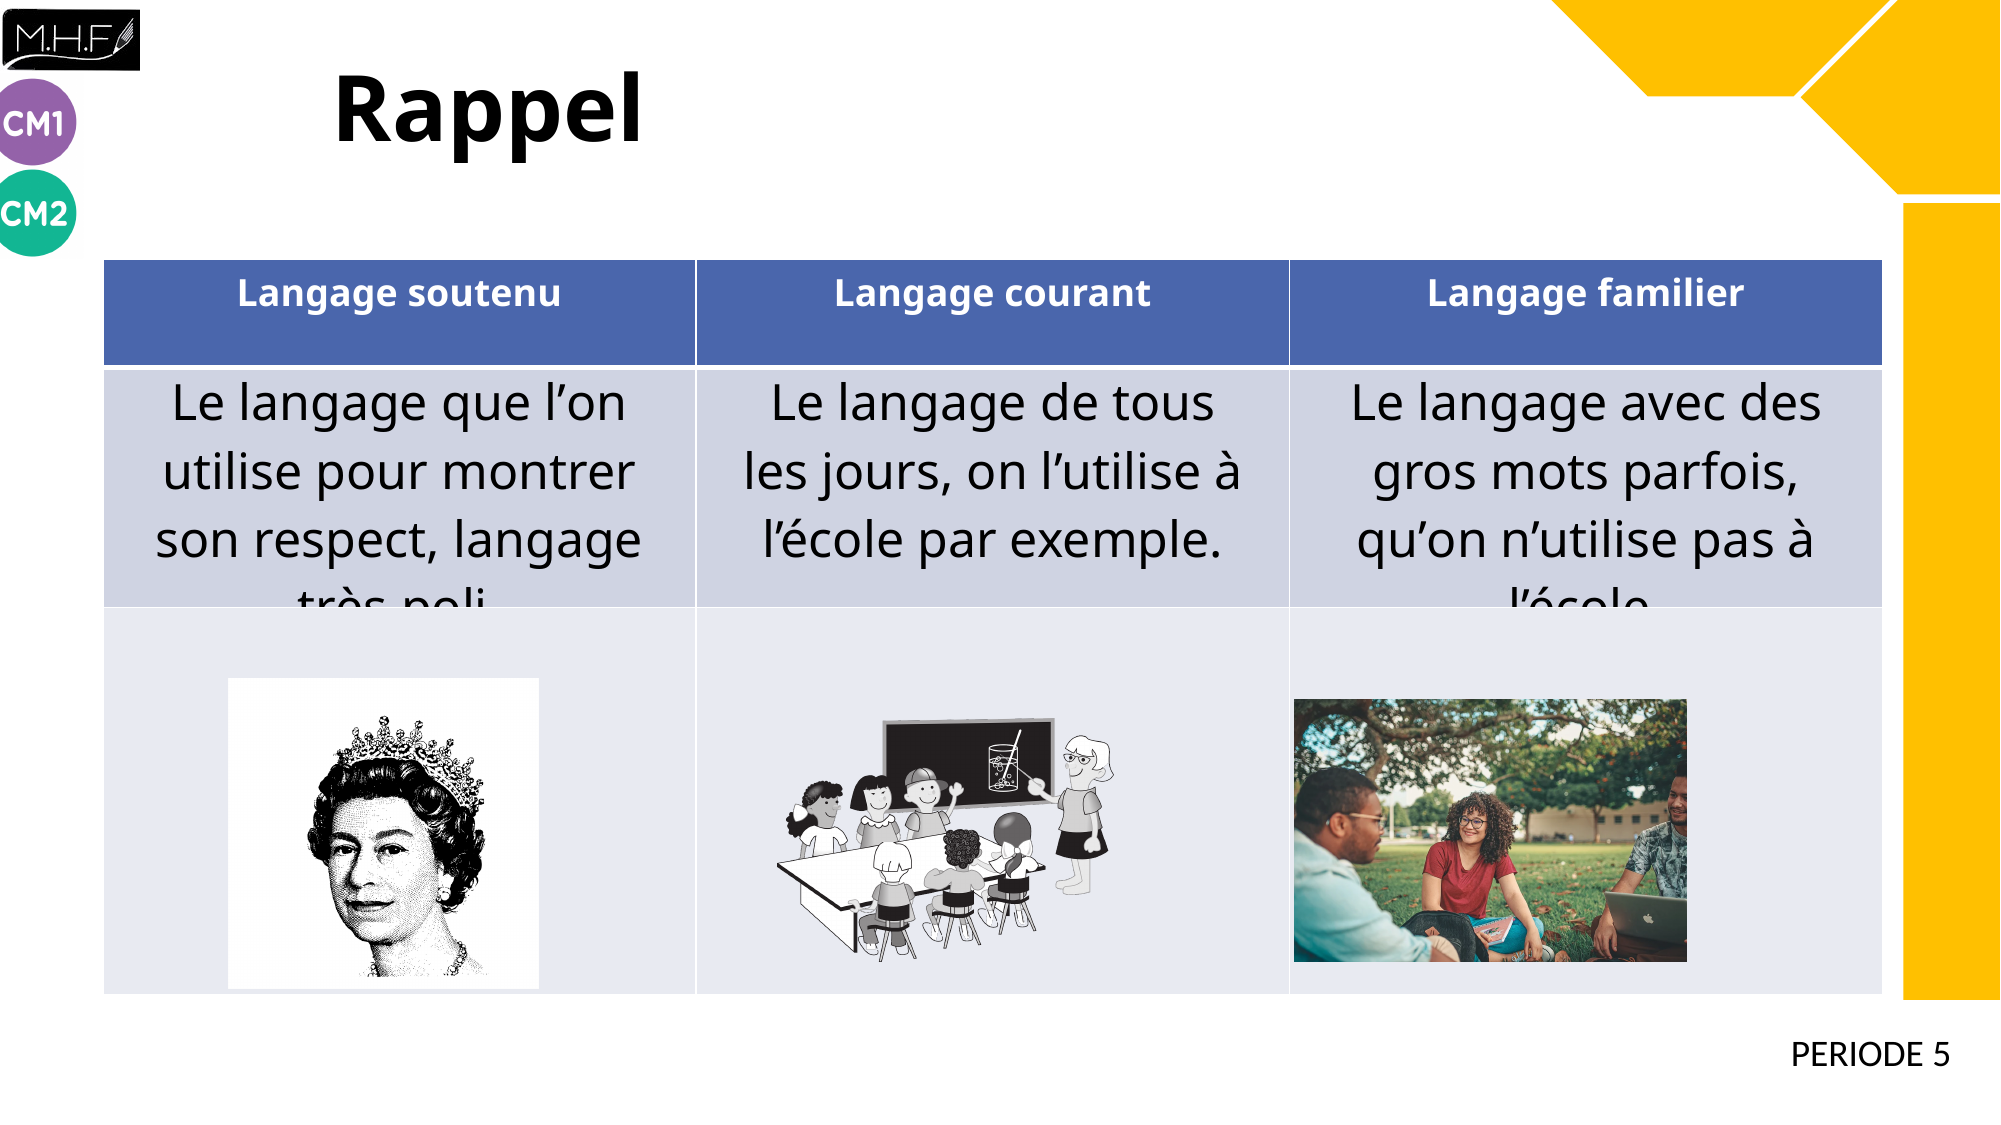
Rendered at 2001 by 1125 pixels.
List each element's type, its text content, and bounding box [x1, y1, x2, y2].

picture [227, 678, 539, 989]
table_cell [1290, 608, 1882, 994]
picture [0, 7, 140, 259]
table_header Langage familier [1290, 260, 1882, 365]
table_cell Le langage avec des gros mots parfois, qu’on n’utilise pas à l’école. [1290, 370, 1882, 607]
table_cell Le langage que l’on utilise pour montrer son respect, langage très poli. [104, 370, 695, 607]
text_box PERIODE 5 [1362, 1021, 1967, 1082]
table_cell [697, 608, 1289, 994]
table_cell Le langage de tous les jours, on l’utilise à l’école par exemple. [697, 370, 1289, 607]
title Rappel [316, 3, 1863, 221]
text_box [1799, 0, 2000, 196]
table_cell [104, 608, 695, 994]
text_box [1902, 202, 2000, 1001]
picture [777, 718, 1114, 962]
table_header Langage courant [697, 260, 1289, 365]
table_header Langage soutenu [104, 260, 695, 365]
text_box [1549, 0, 1892, 98]
picture [1294, 699, 1687, 962]
